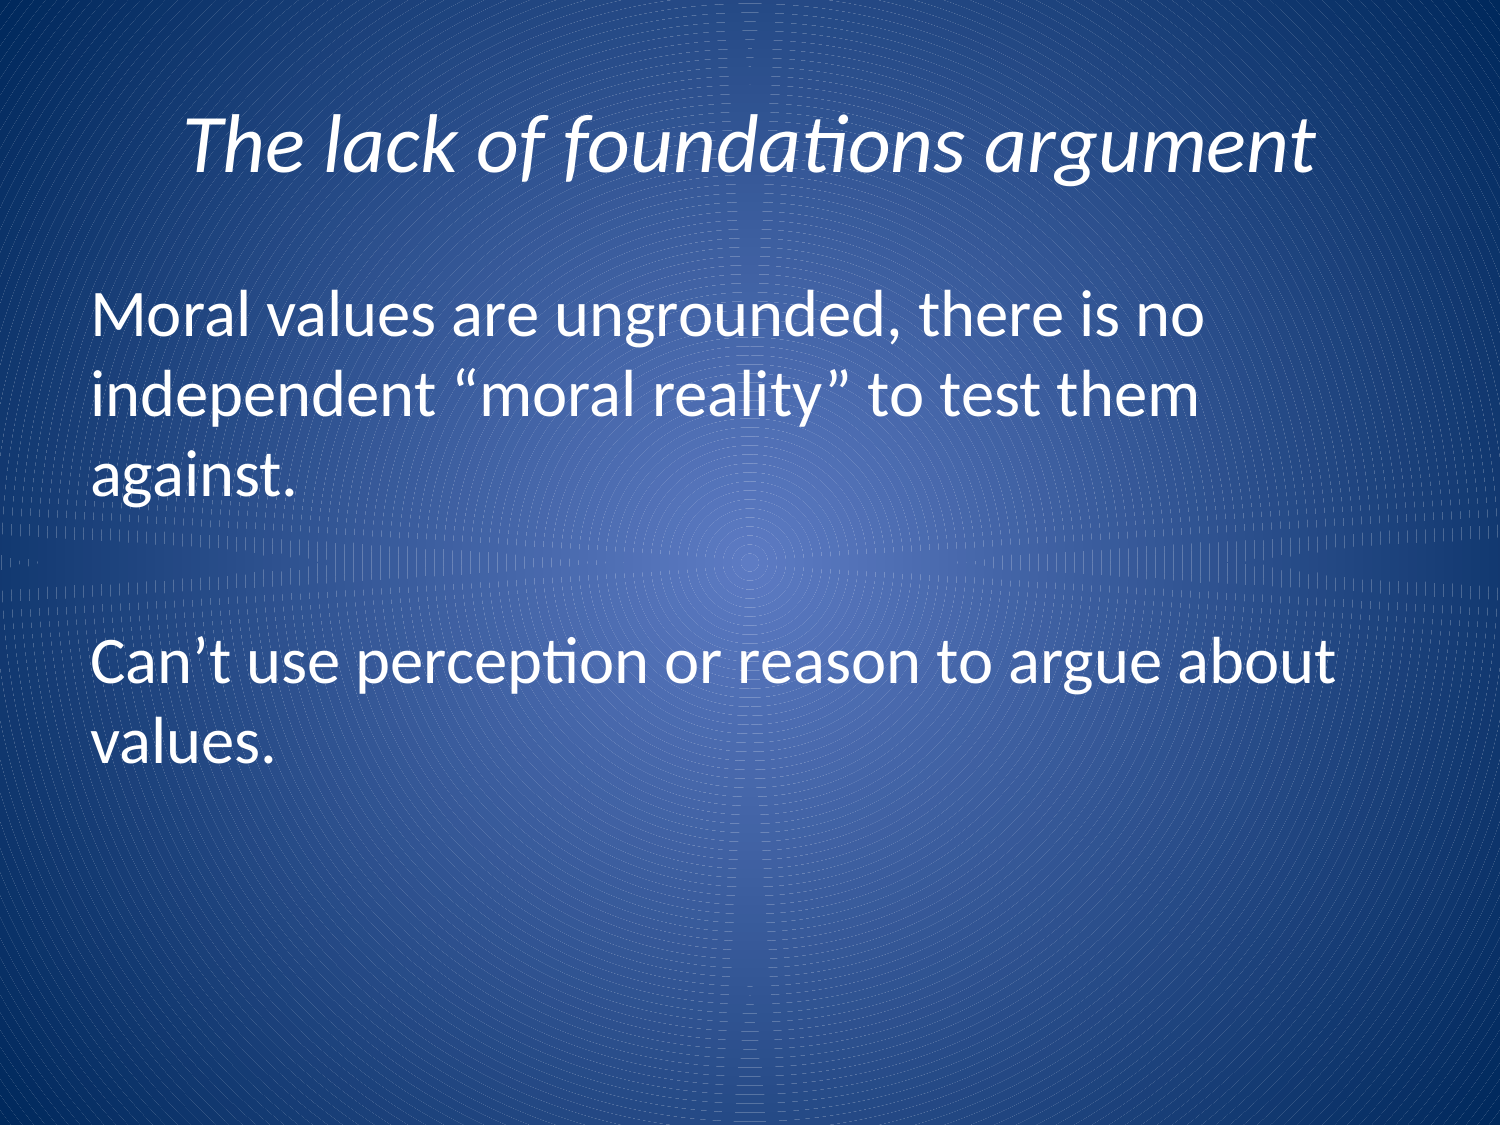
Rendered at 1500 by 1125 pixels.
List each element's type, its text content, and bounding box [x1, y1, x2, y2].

list Moral values are ungrounded, there is no independent “moral reality” to test them against. Can’t use perception or reason to argue about values. [75, 262, 1425, 1005]
title The lack of foundations argument [75, 45, 1425, 233]
